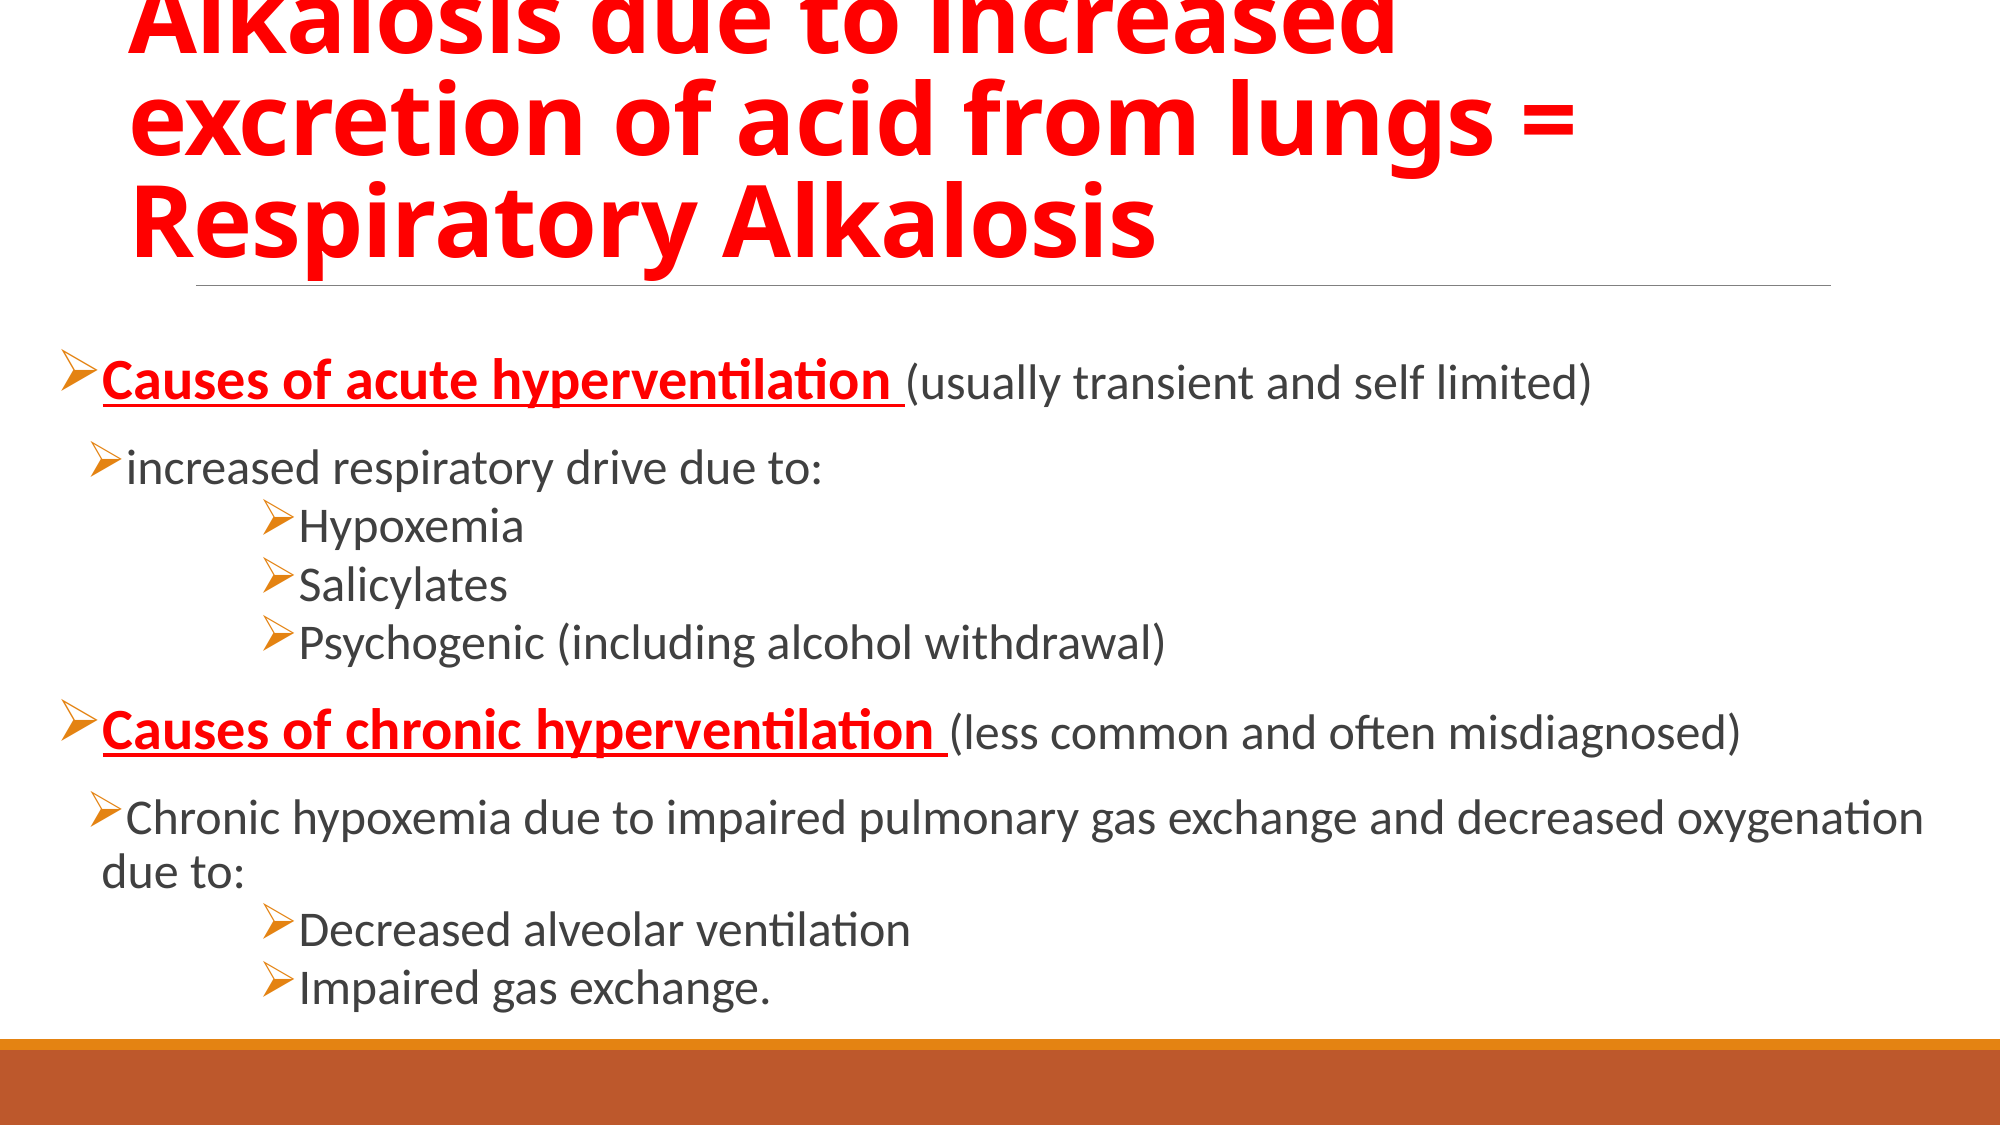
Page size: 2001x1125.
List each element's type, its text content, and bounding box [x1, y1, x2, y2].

title Alkalosis due to increased excretion of acid from lungs = Respiratory Alkalosis [113, 47, 1830, 285]
text_box Causes of acute hyperventilation (usually transient and self limited) increased respiratory drive due to: Hypoxemia Salicylates Psychogenic (including alcohol withdrawal) Causes of chronic hyperventilation (less common and often misdiagnosed) Chronic hypoxemia due to impaired pulmonary gas exchange and decreased oxygenation due to: Decreased alveolar ventilation Impaired gas exchange. [56, 341, 1974, 1032]
